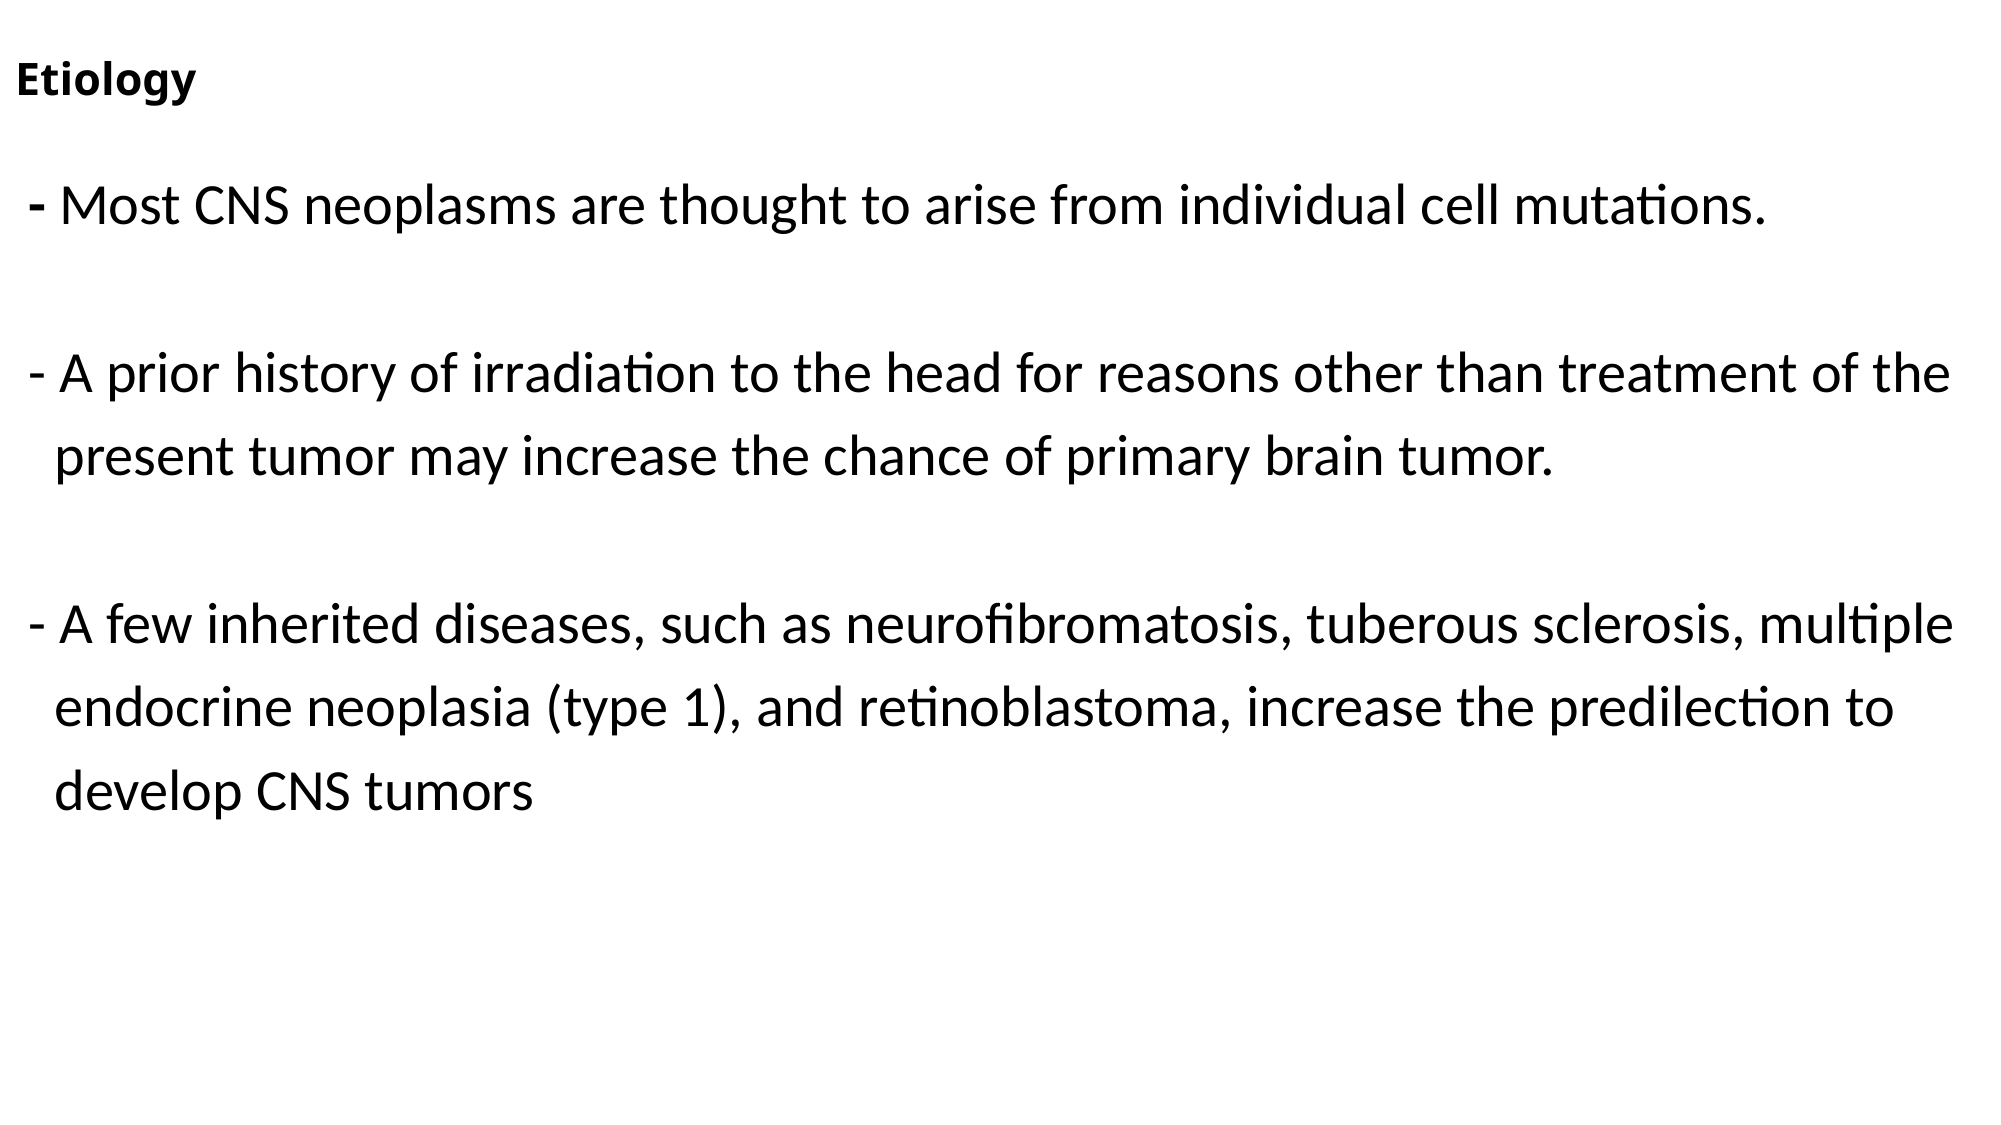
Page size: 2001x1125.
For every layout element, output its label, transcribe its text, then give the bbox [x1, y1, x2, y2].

title Etiology [0, 0, 1863, 166]
list - Most CNS neoplasms are thought to arise from individual cell mutations. - A prior history of irradiation to the head for reasons other than treatment of the present tumor may increase the chance of primary brain tumor. - A few inherited diseases, such as neurofibromatosis, tuberous sclerosis, multiple endocrine neoplasia (type 1), and retinoblastoma, increase the predilection to develop CNS tumors [0, 166, 2000, 1125]
